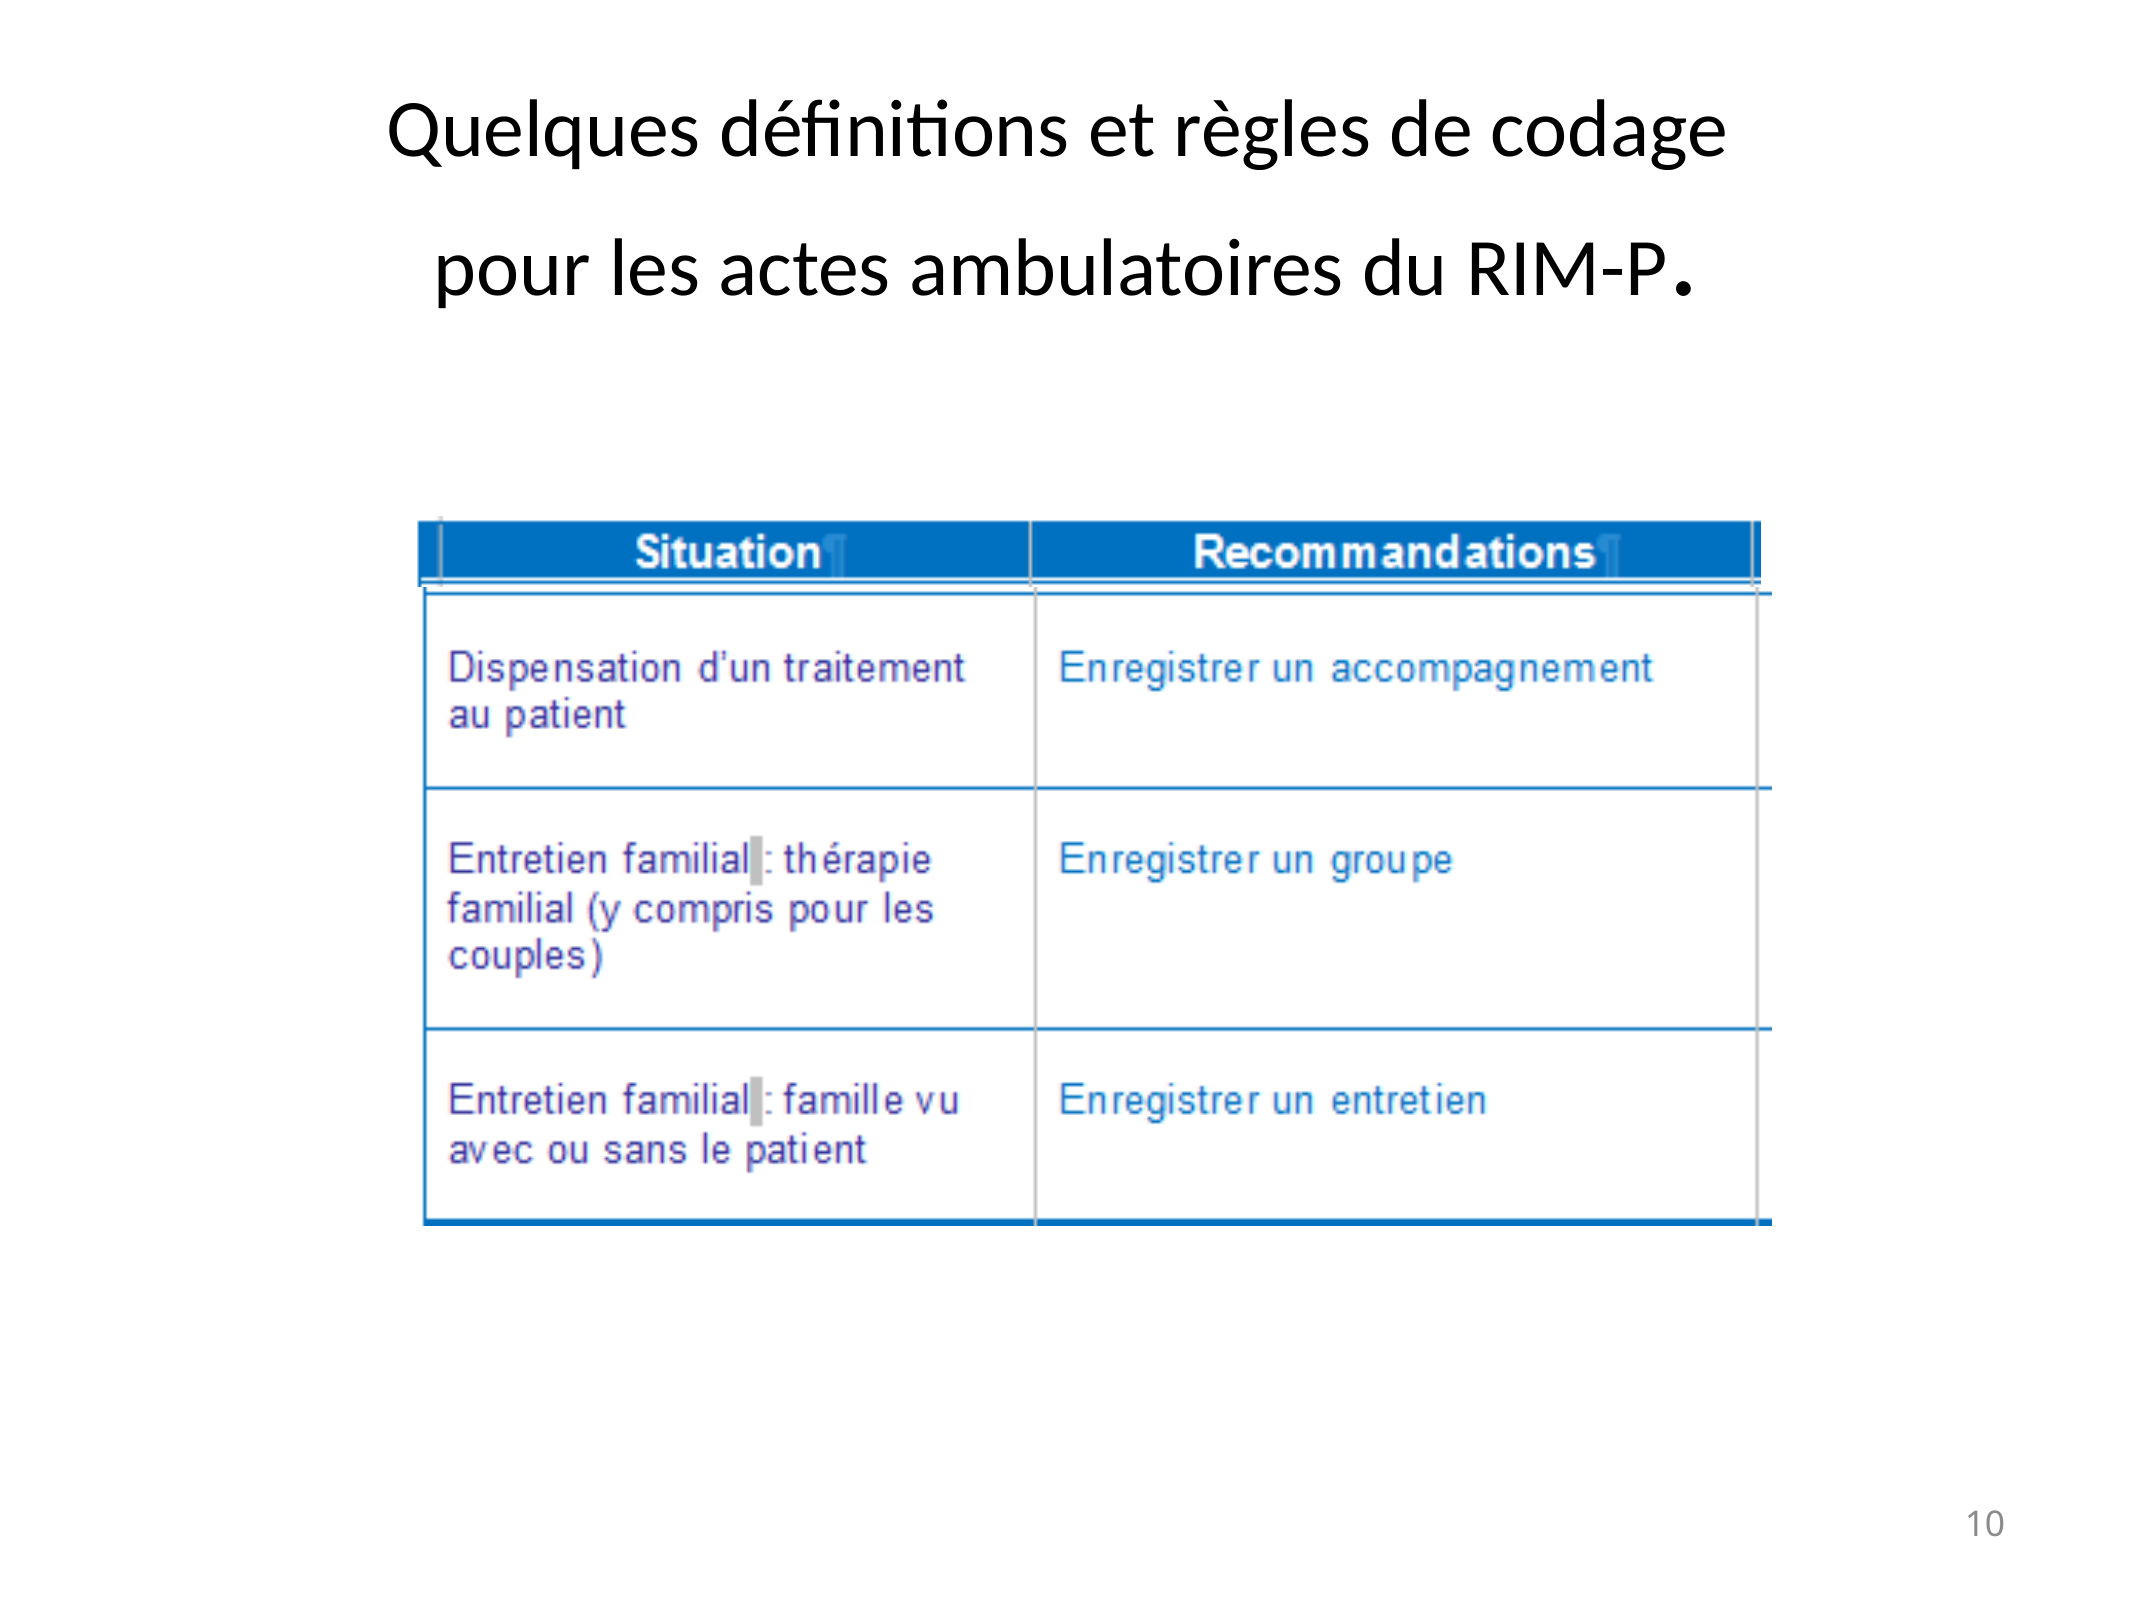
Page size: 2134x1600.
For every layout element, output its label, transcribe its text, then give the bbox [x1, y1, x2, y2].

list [416, 516, 1761, 585]
slide_number 10 [1528, 1482, 2027, 1569]
title Quelques définitions et règles de codage pour les actes ambulatoires du RIM-P. [106, 64, 2027, 331]
picture [412, 587, 1772, 1226]
